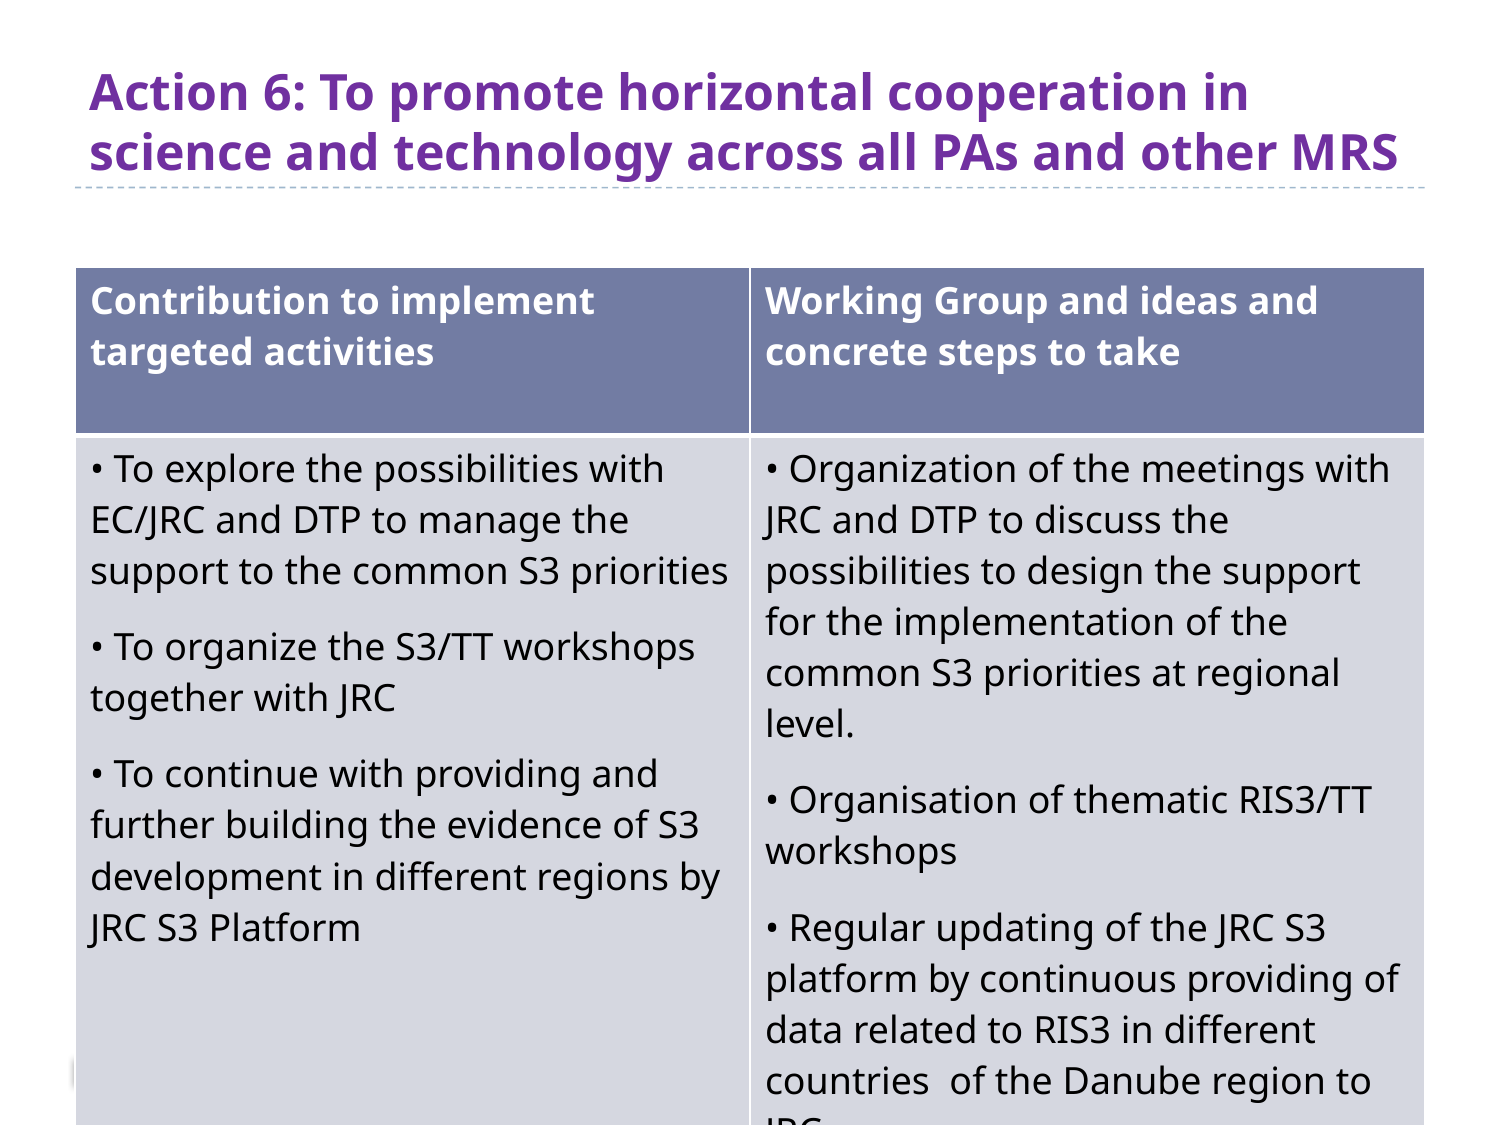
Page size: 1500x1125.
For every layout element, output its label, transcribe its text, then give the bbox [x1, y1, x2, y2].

table_header Contribution to implement targeted activities [76, 268, 749, 433]
table_header Working Group and ideas and concrete steps to take [751, 268, 1424, 433]
table_cell • Organization of the meetings with JRC and DTP to discuss the possibilities to design the support for the implementation of the common S3 priorities at regional level. • Organisation of thematic RIS3/TT workshops • Regular updating of the JRC S3 platform by continuous providing of data related to RIS3 in different countries of the Danube region to JRC [751, 438, 1424, 1125]
title Action 6: To promote horizontal cooperation in science and technology across all PAs and other MRS [75, 24, 1425, 188]
table_cell • To explore the possibilities with EC/JRC and DTP to manage the support to the common S3 priorities • To organize the S3/TT workshops together with JRC • To continue with providing and further building the evidence of S3 development in different regions by JRC S3 Platform [76, 438, 749, 1125]
